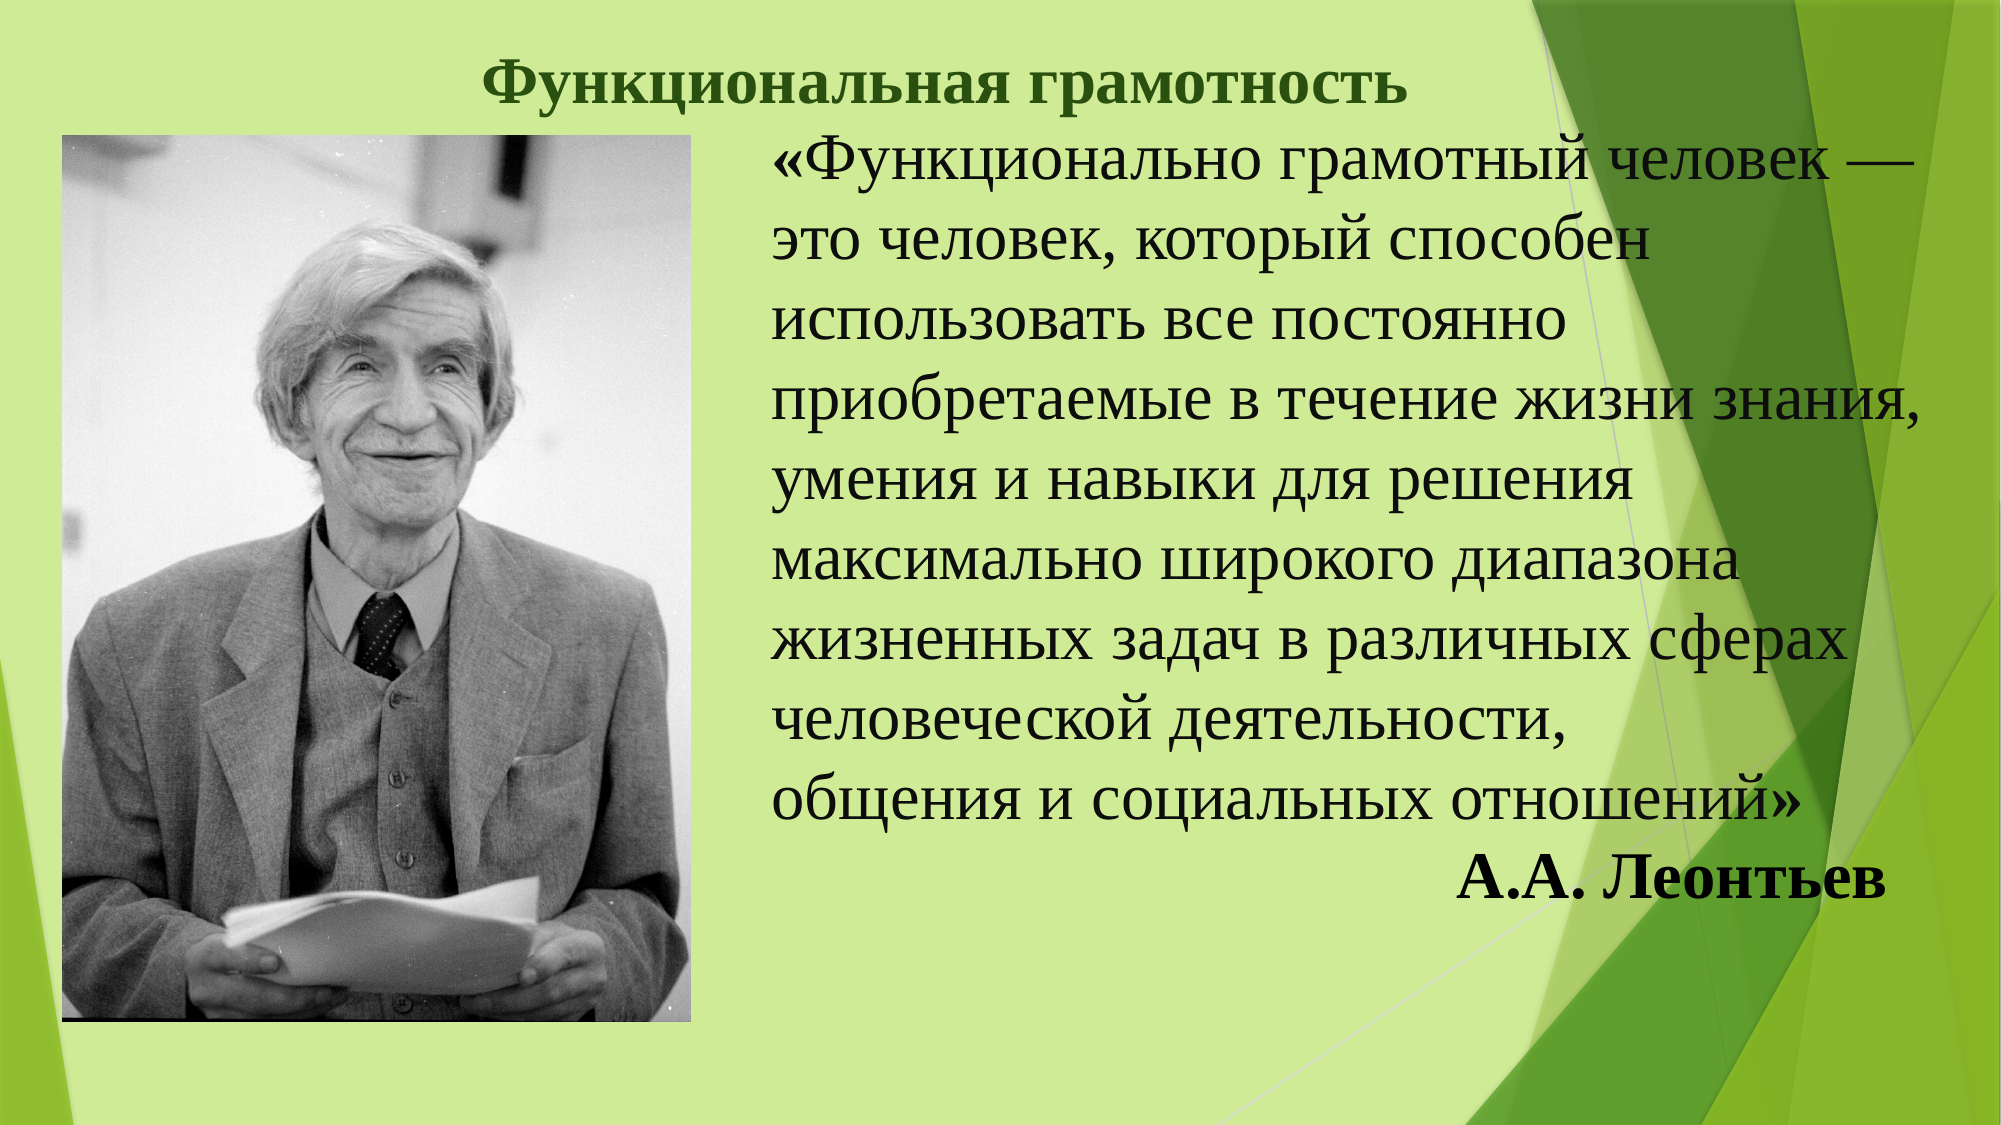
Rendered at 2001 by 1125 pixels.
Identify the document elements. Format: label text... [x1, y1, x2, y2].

picture [62, 135, 692, 1023]
text_box «Функционально грамотный человек — это человек, который способен использовать все постоянно приобретаемые в течение жизни знания, умения и навыки для решения максимально широкого диапазона жизненных задач в различных сферах человеческой деятельности, общения и социальных отношений» А.А. Леонтьев [756, 25, 1944, 1000]
text_box Функциональная грамотность [466, 29, 1425, 125]
